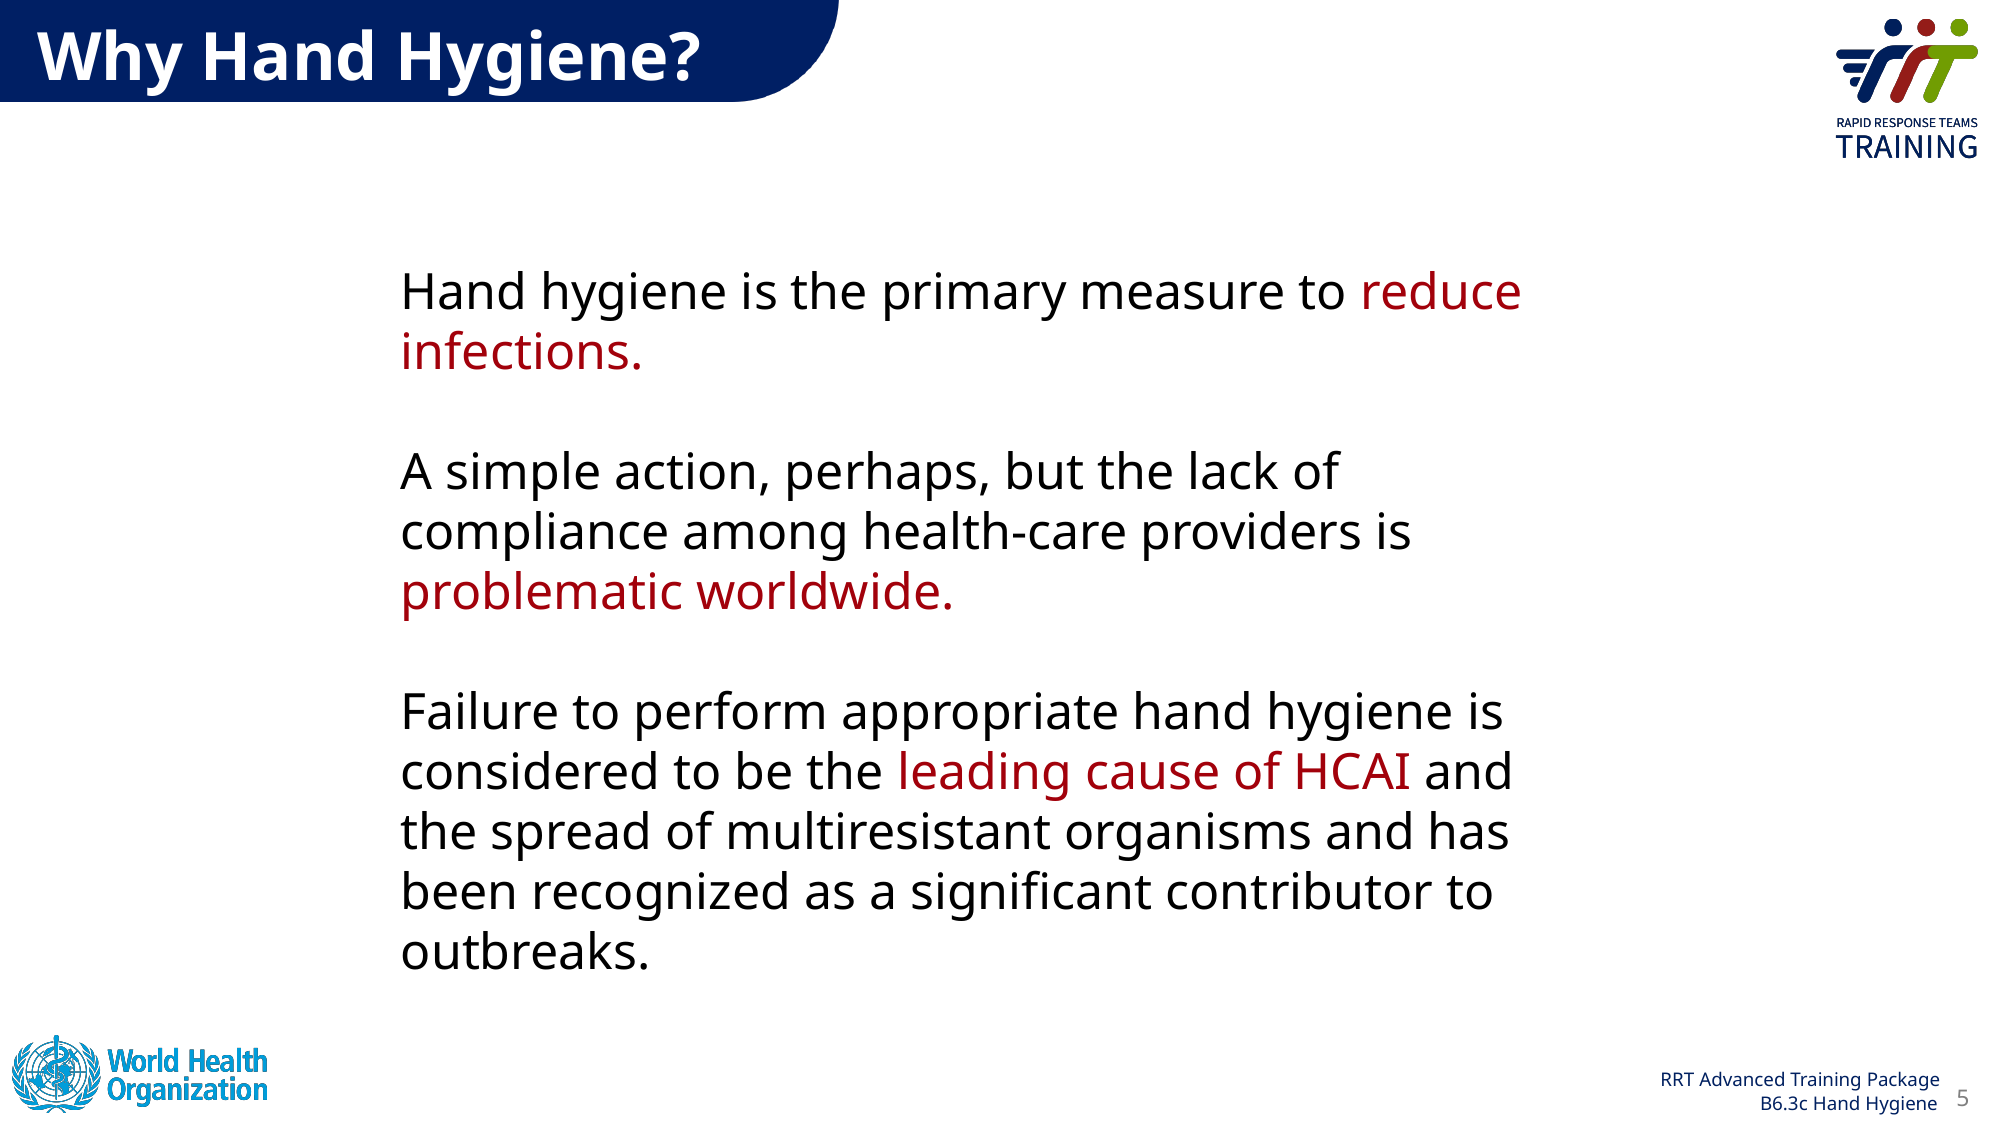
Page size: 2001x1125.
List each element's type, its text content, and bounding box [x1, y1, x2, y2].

picture [59, 1035, 267, 1113]
picture [12, 1035, 54, 1068]
picture [0, 0, 839, 102]
picture [36, 1088, 78, 1105]
picture [34, 1054, 43, 1078]
picture [71, 1053, 90, 1091]
picture [50, 1108, 62, 1113]
picture [30, 1083, 37, 1091]
text_box Why Hand Hygiene? [22, 15, 1490, 122]
picture [46, 1056, 54, 1062]
picture [40, 1062, 47, 1070]
picture [24, 1054, 36, 1087]
picture [12, 1083, 48, 1113]
picture [1835, 19, 1978, 167]
text_box Hand hygiene is the primary measure to reduce infections. A simple action, perhaps, but the lack of compliance among health-care providers is problematic worldwide. Failure to perform appropriate hand hygiene is considered to be the leading cause of HCAI and the spread of multiresistant organisms and has been recognized as a significant contributor to outbreaks. [393, 251, 1607, 987]
picture [22, 1062, 26, 1077]
